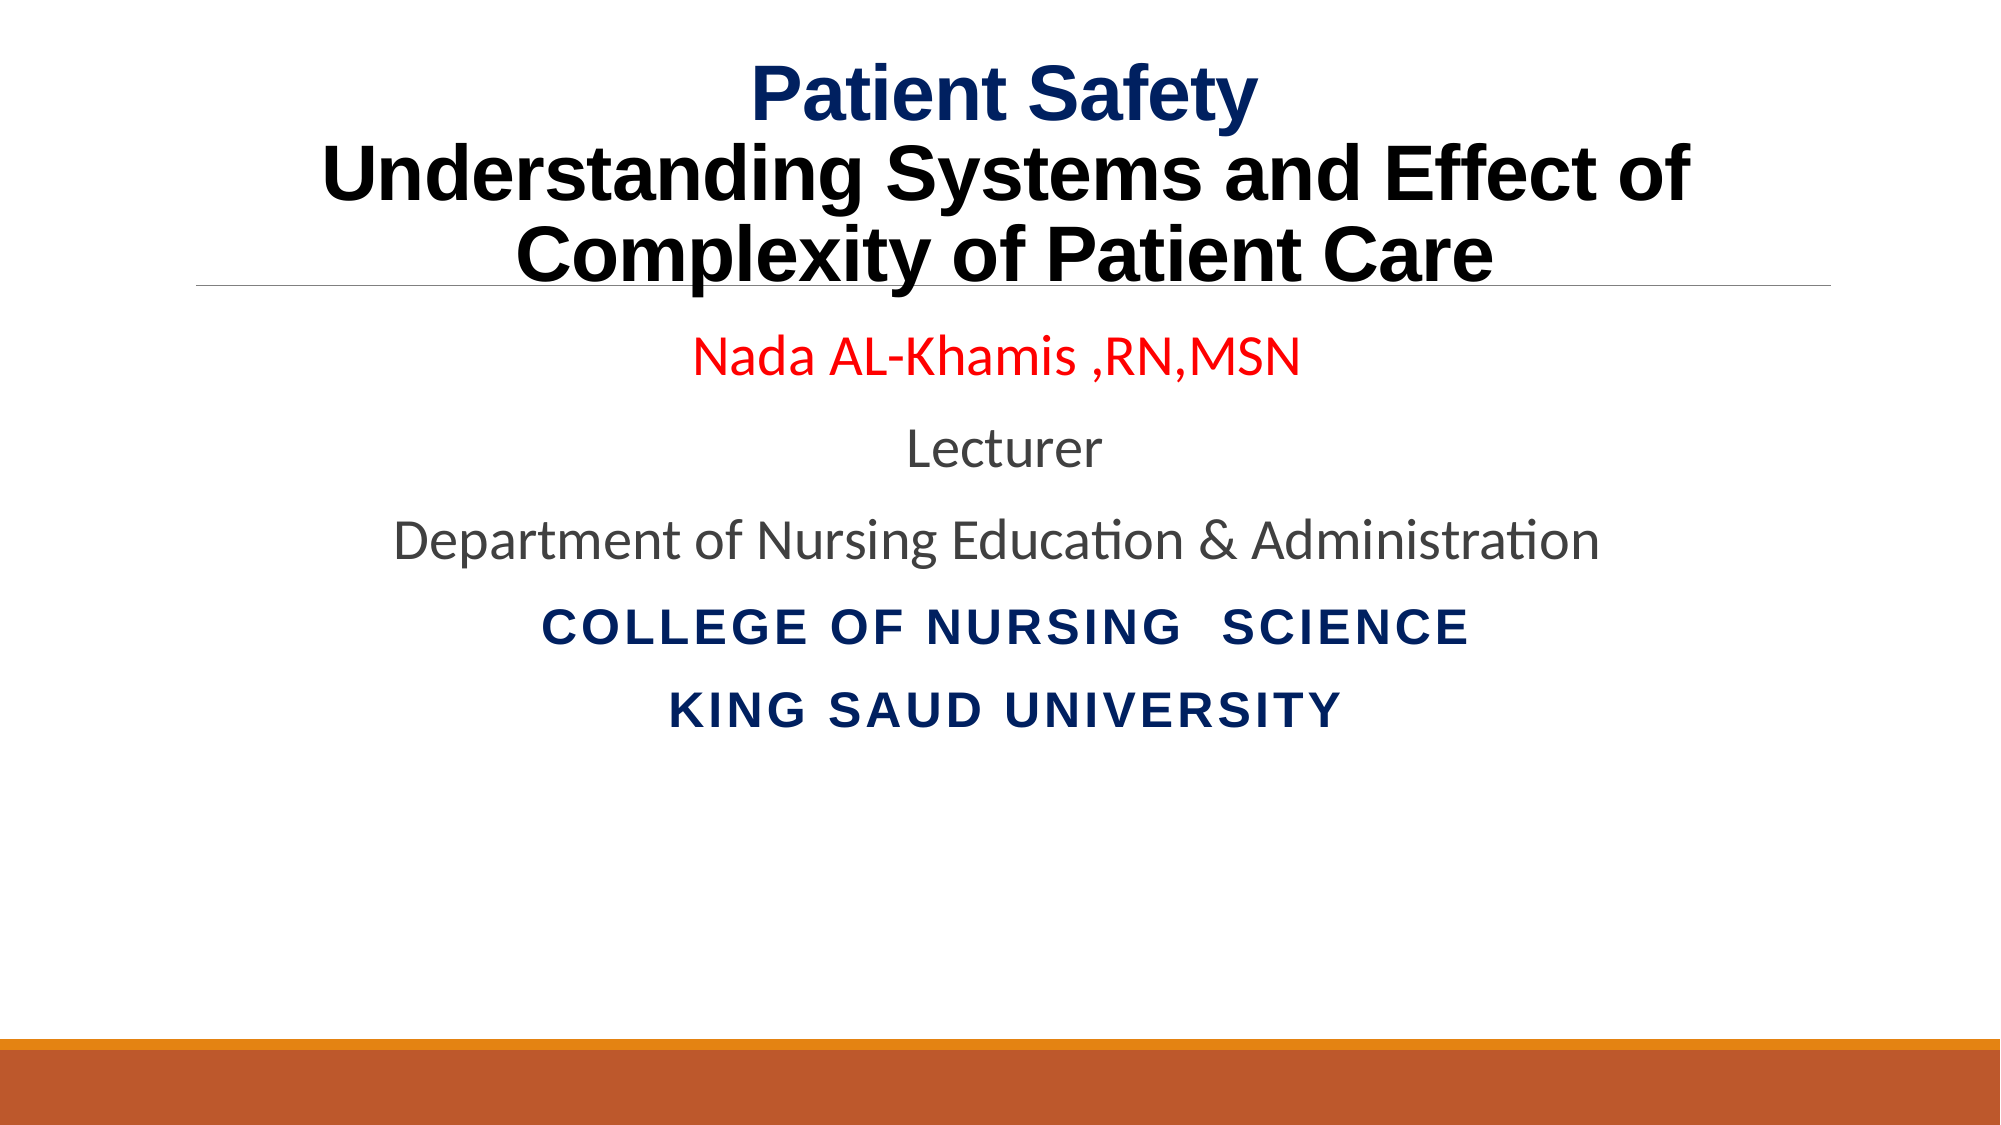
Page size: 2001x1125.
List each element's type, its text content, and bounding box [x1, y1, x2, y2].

title Patient Safety Understanding Systems and Effect of Complexity of Patient Care [180, 47, 1830, 305]
list Nada AL-Khamis ,RN,MSN Lecturer Department of Nursing Education & Administration College of NURSING SCIENCE King Saud University [180, 317, 1830, 850]
